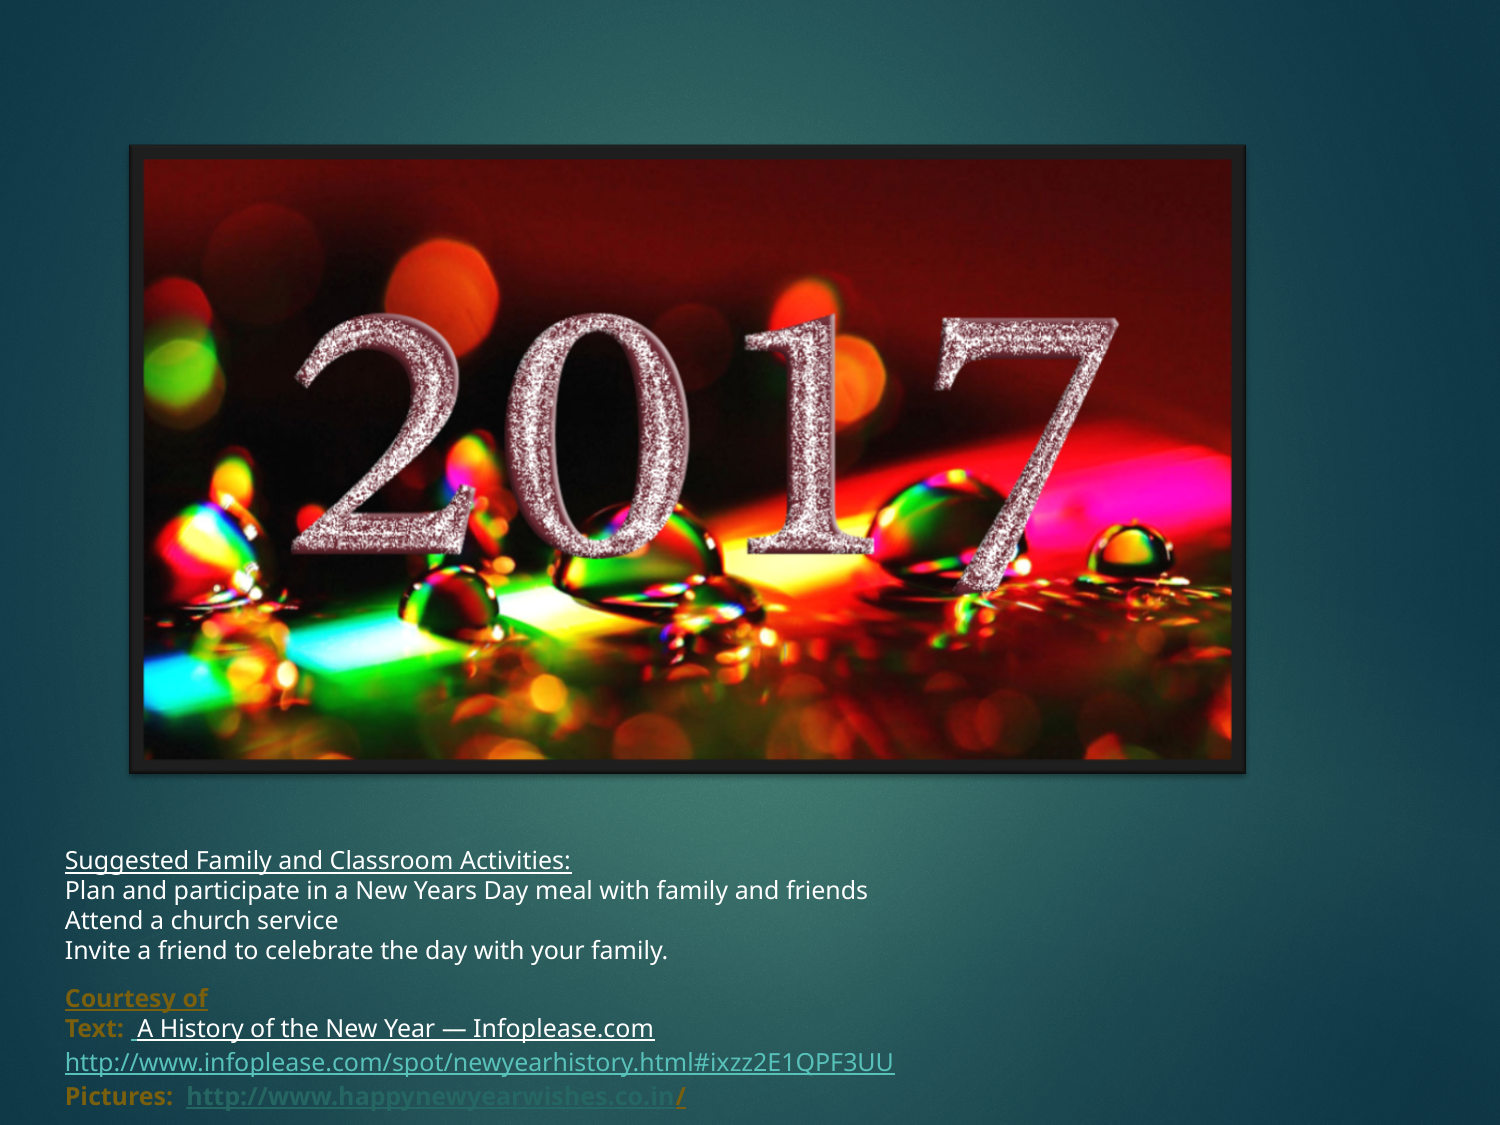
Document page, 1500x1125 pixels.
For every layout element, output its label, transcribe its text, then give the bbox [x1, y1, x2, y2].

text_box Courtesy of Text: A History of the New Year — Infoplease.com http://www.infoplease.com/spot/newyearhistory.html#ixzz2E1QPF3UU Pictures: http://www.happynewyearwishes.co.in/ [50, 975, 1425, 1122]
text_box Suggested Family and Classroom Activities: Plan and participate in a New Years Day meal with family and friends Attend a church service Invite a friend to celebrate the day with your family. [49, 837, 1325, 972]
picture [118, 137, 1257, 788]
